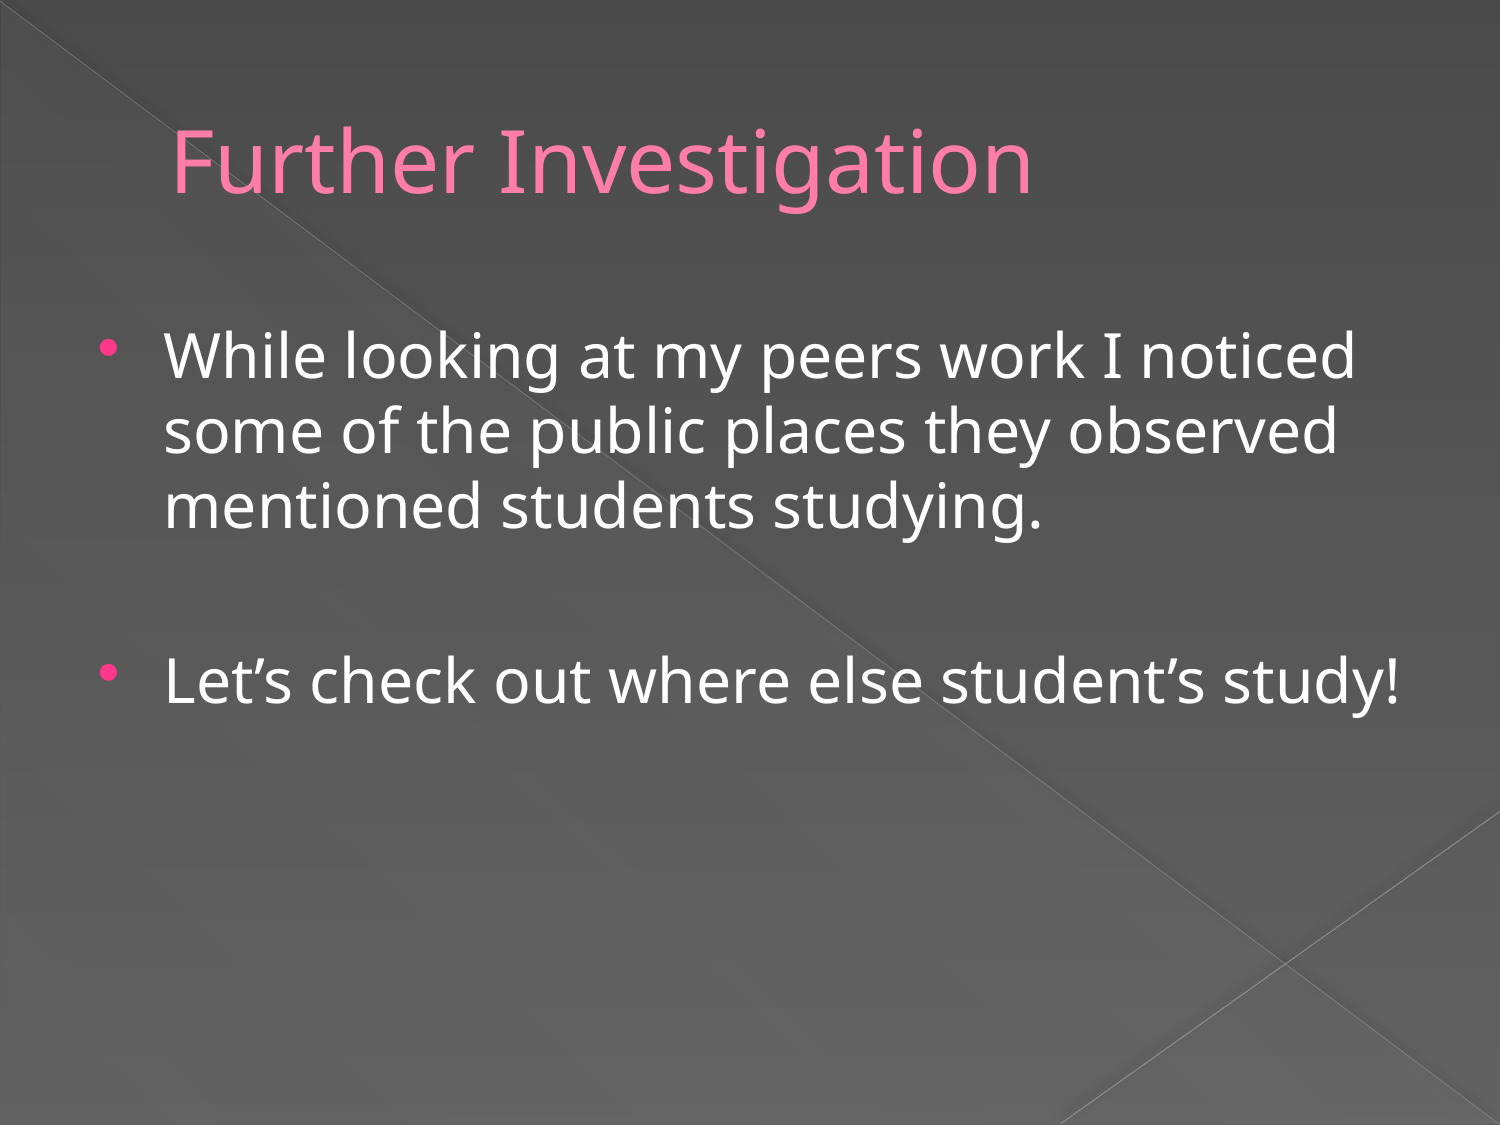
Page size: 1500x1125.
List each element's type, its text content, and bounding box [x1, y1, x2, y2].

title Further Investigation [75, 43, 1425, 274]
list While looking at my peers work I noticed some of the public places they observed mentioned students studying. Let’s check out where else student’s study! [75, 308, 1425, 1059]
